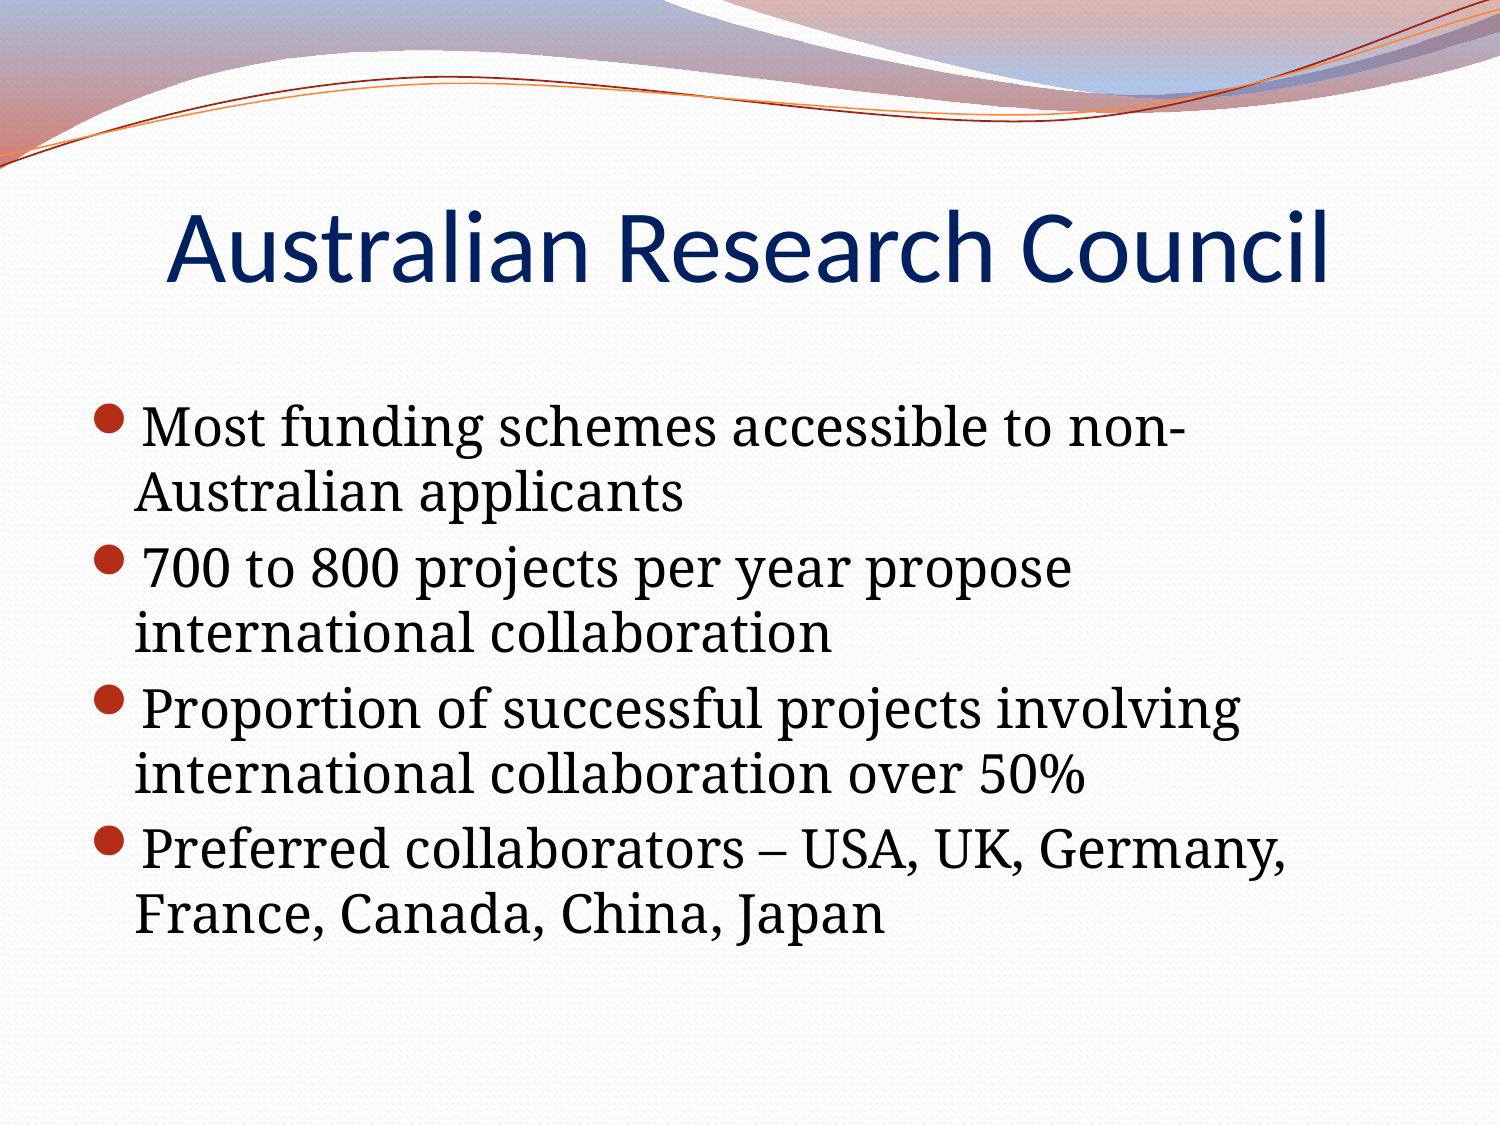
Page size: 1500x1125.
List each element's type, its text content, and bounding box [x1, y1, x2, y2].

list Most funding schemes accessible to non-Australian applicants 700 to 800 projects per year propose international collaboration Proportion of successful projects involving international collaboration over 50% Preferred collaborators – USA, UK, Germany, France, Canada, China, Japan [75, 385, 1425, 1038]
title Australian Research Council [75, 115, 1425, 303]
